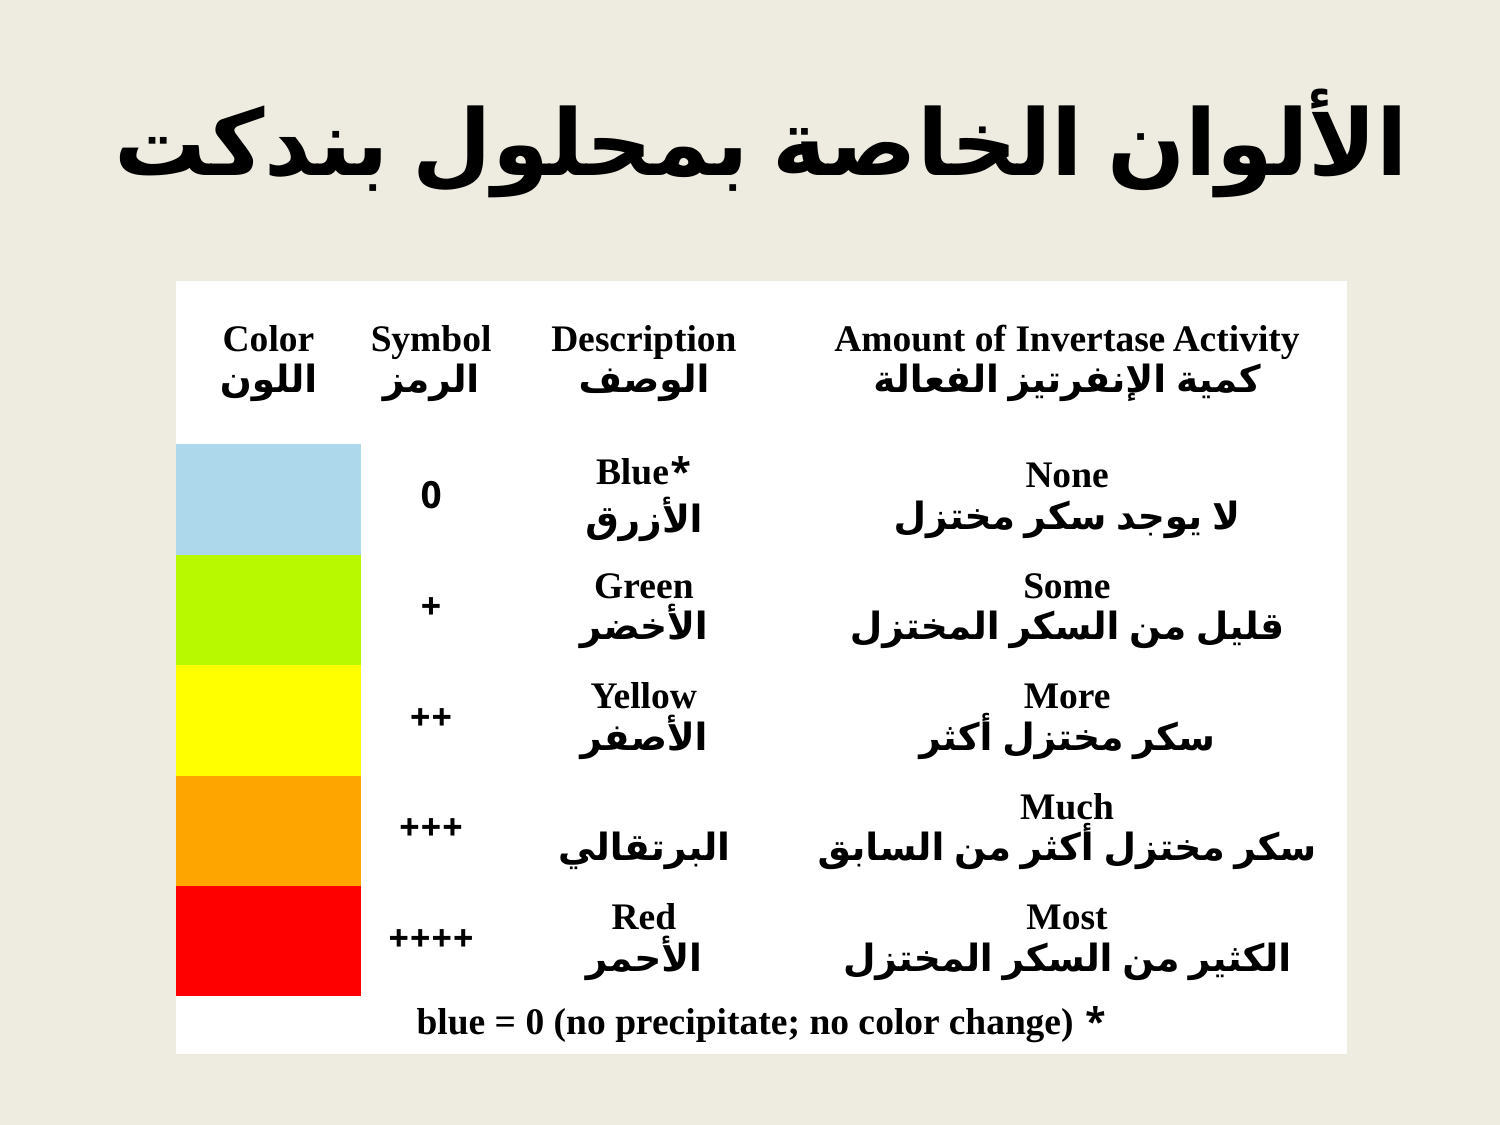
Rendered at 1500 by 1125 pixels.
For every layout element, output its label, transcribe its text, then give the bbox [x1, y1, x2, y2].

table_cell More سكر مختزل أكثر [787, 665, 1347, 776]
table_cell None لا يوجد سكر مختزل [787, 444, 1347, 555]
table_cell [176, 555, 361, 665]
table_cell 0 [361, 444, 501, 555]
table_cell Yellow الأصفر [501, 665, 787, 776]
table_cell ++++ [361, 886, 501, 996]
table_header Description الوصف [501, 281, 787, 444]
table_cell * blue = 0 (no precipitate; no color change) [176, 996, 1347, 1054]
table_header Symbol الرمز [361, 281, 501, 444]
table_cell Most الكثير من السكر المختزل [787, 886, 1347, 996]
table_cell Green الأخضر [501, 555, 787, 665]
table_header Color اللون [176, 281, 361, 444]
table_cell Some قليل من السكر المختزل [787, 555, 1347, 665]
table_header Amount of Invertase Activity كمية الإنفرتيز الفعالة [787, 281, 1347, 444]
table_cell Red الأحمر [501, 886, 787, 996]
title الألوان الخاصة بمحلول بندكت [75, 45, 1425, 233]
table_cell +++ [361, 776, 501, 886]
table_cell [176, 776, 361, 886]
table_cell Much سكر مختزل أكثر من السابق [787, 776, 1347, 886]
table_cell [176, 886, 361, 996]
table_cell + [361, 555, 501, 665]
table_cell [176, 665, 361, 776]
table_cell [176, 444, 361, 555]
table_cell *Blue الأزرق [501, 444, 787, 555]
table_cell البرتقالي [501, 776, 787, 886]
table_cell ++ [361, 665, 501, 776]
